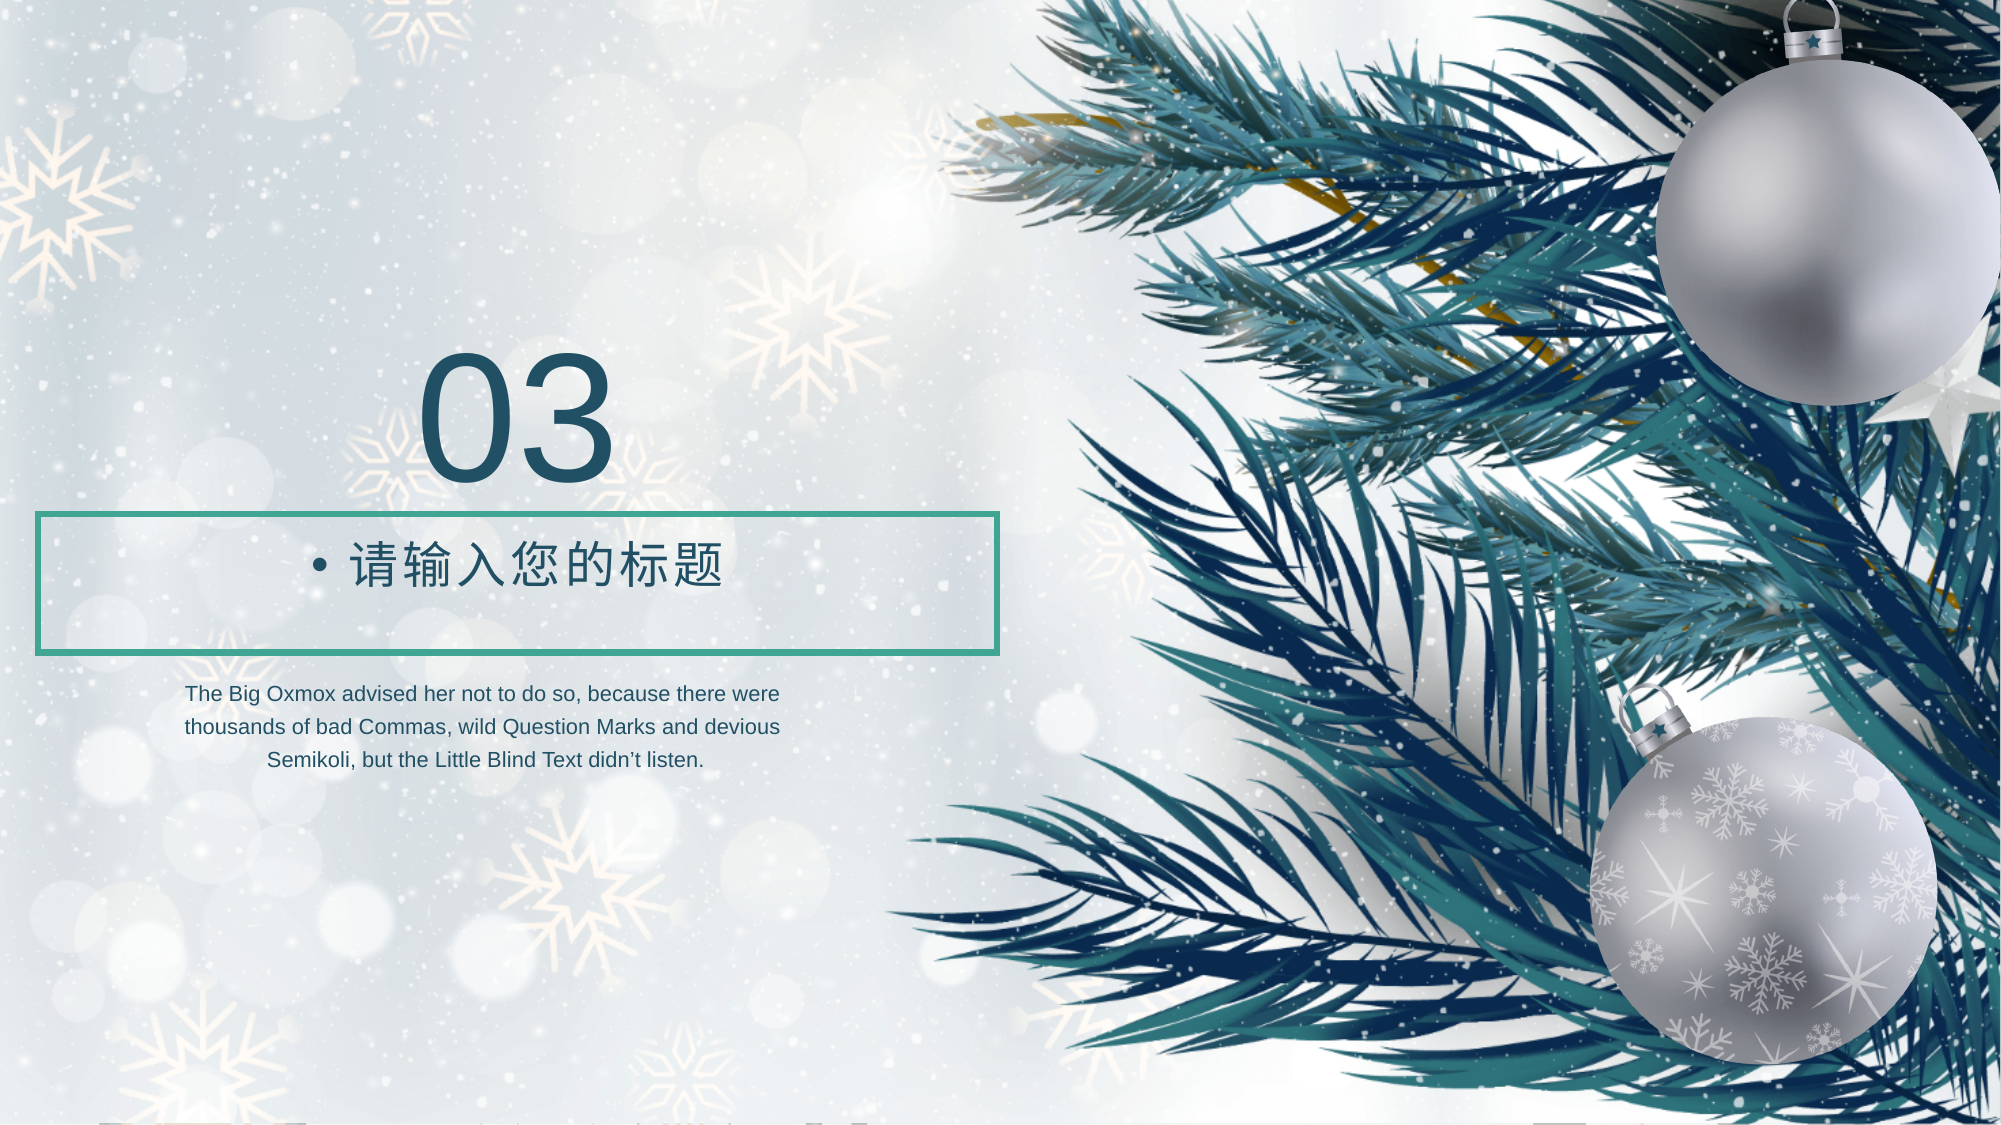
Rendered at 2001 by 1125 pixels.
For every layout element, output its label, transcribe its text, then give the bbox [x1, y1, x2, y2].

picture [0, 0, 2001, 1125]
text_box 03 [90, 328, 430, 488]
text_box 请输入您的标题 [73, 540, 430, 627]
text_box The Big Oxmox advised her not to do so, because there were thousands of bad Commas, wild Question Marks and devious Semikoli, but the Little Blind Text didn’t listen. [141, 672, 430, 845]
text_box [37, 513, 430, 654]
